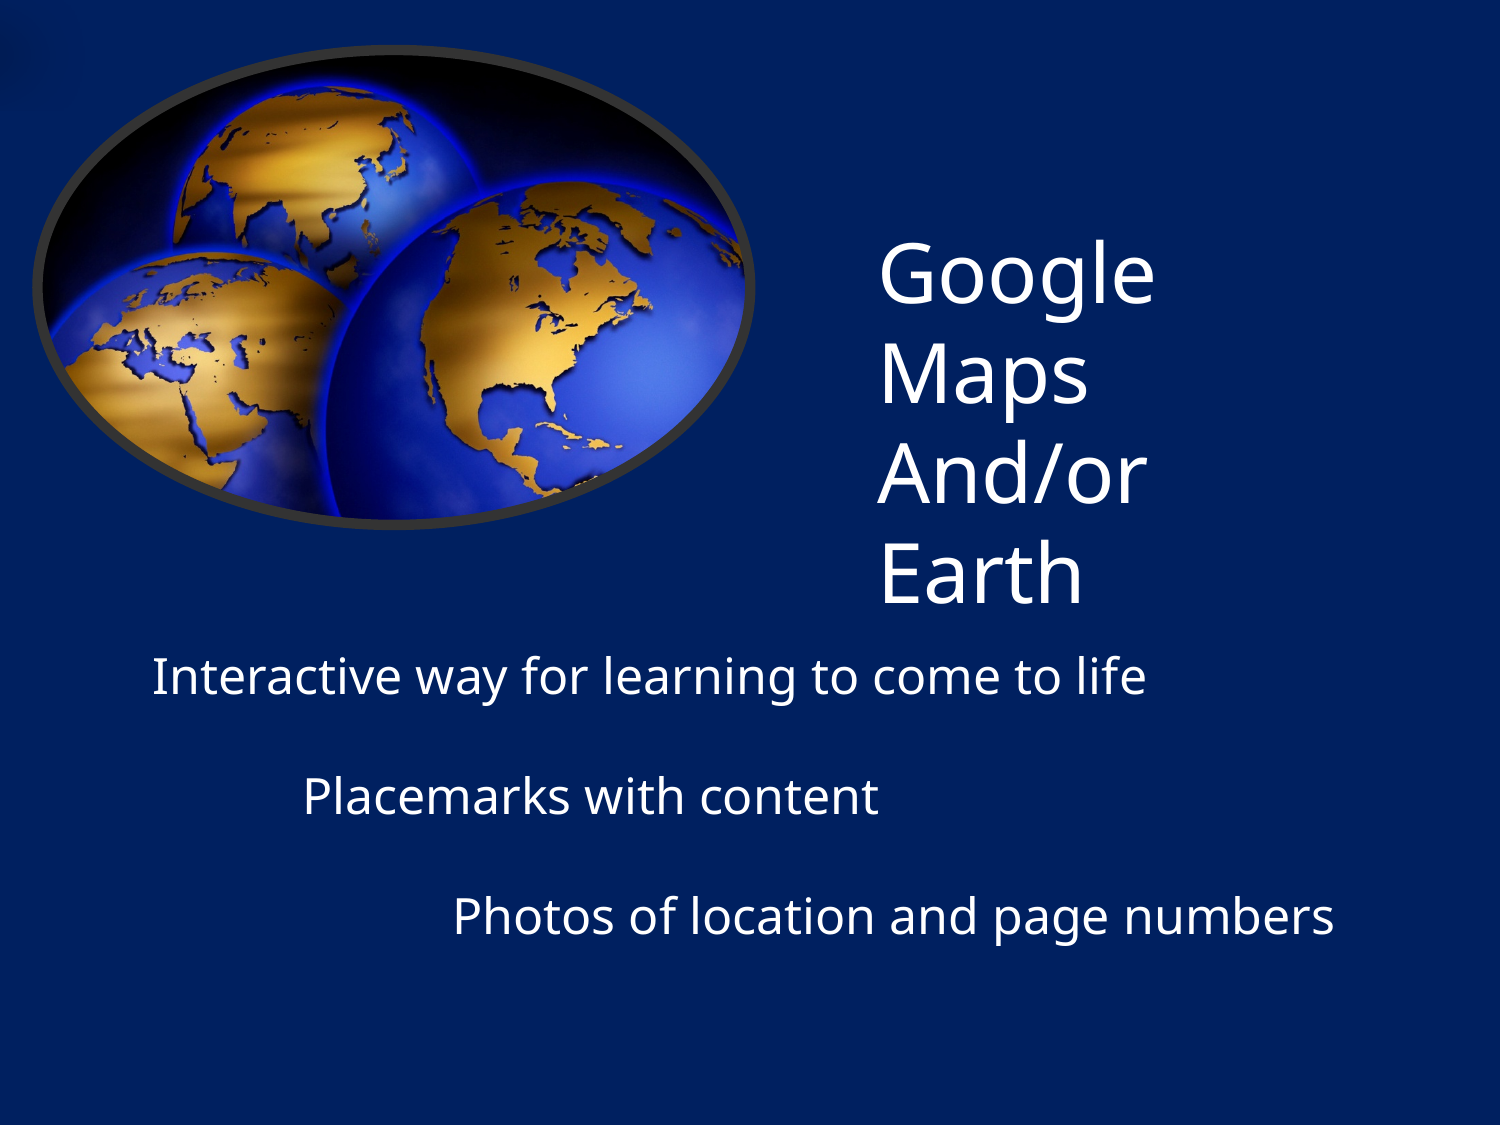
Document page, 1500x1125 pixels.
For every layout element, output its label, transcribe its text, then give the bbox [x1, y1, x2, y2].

text_box Google Maps And/or Earth [862, 212, 1363, 628]
text_box Interactive way for learning to come to life Placemarks with content Photos of location and page numbers [137, 637, 1375, 953]
picture [37, 49, 751, 526]
